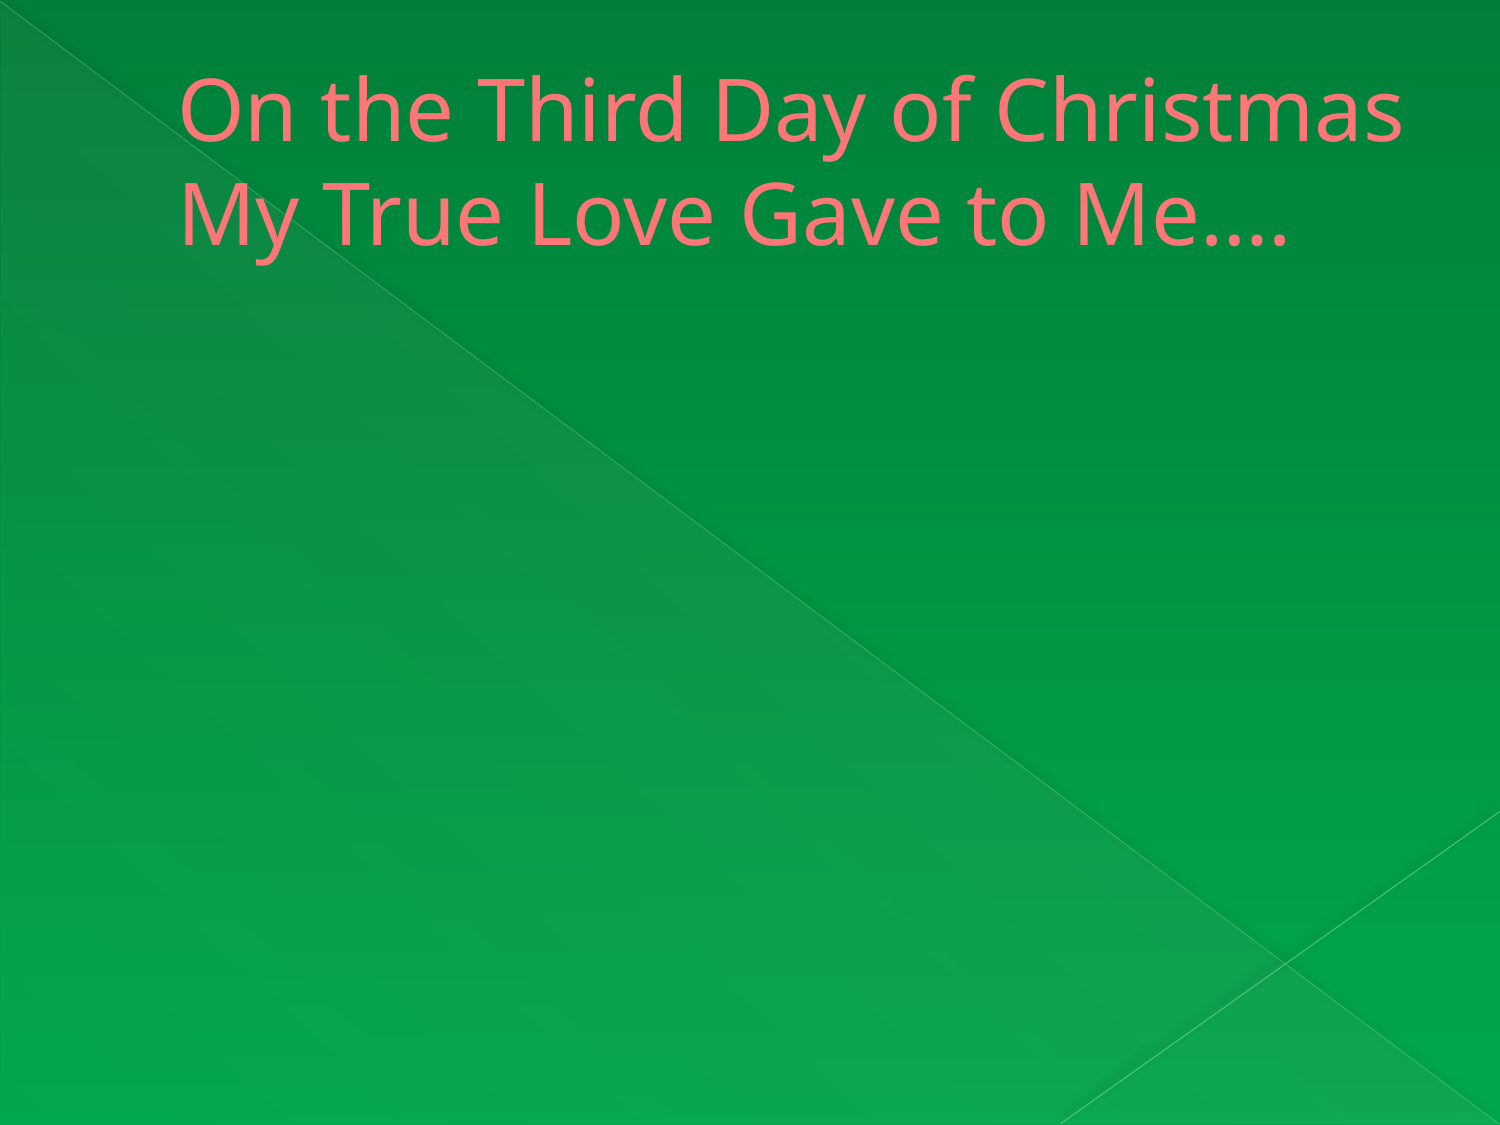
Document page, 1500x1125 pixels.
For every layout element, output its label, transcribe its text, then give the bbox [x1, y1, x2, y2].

title On the Third Day of Christmas My True Love Gave to Me…. [75, 43, 1425, 274]
